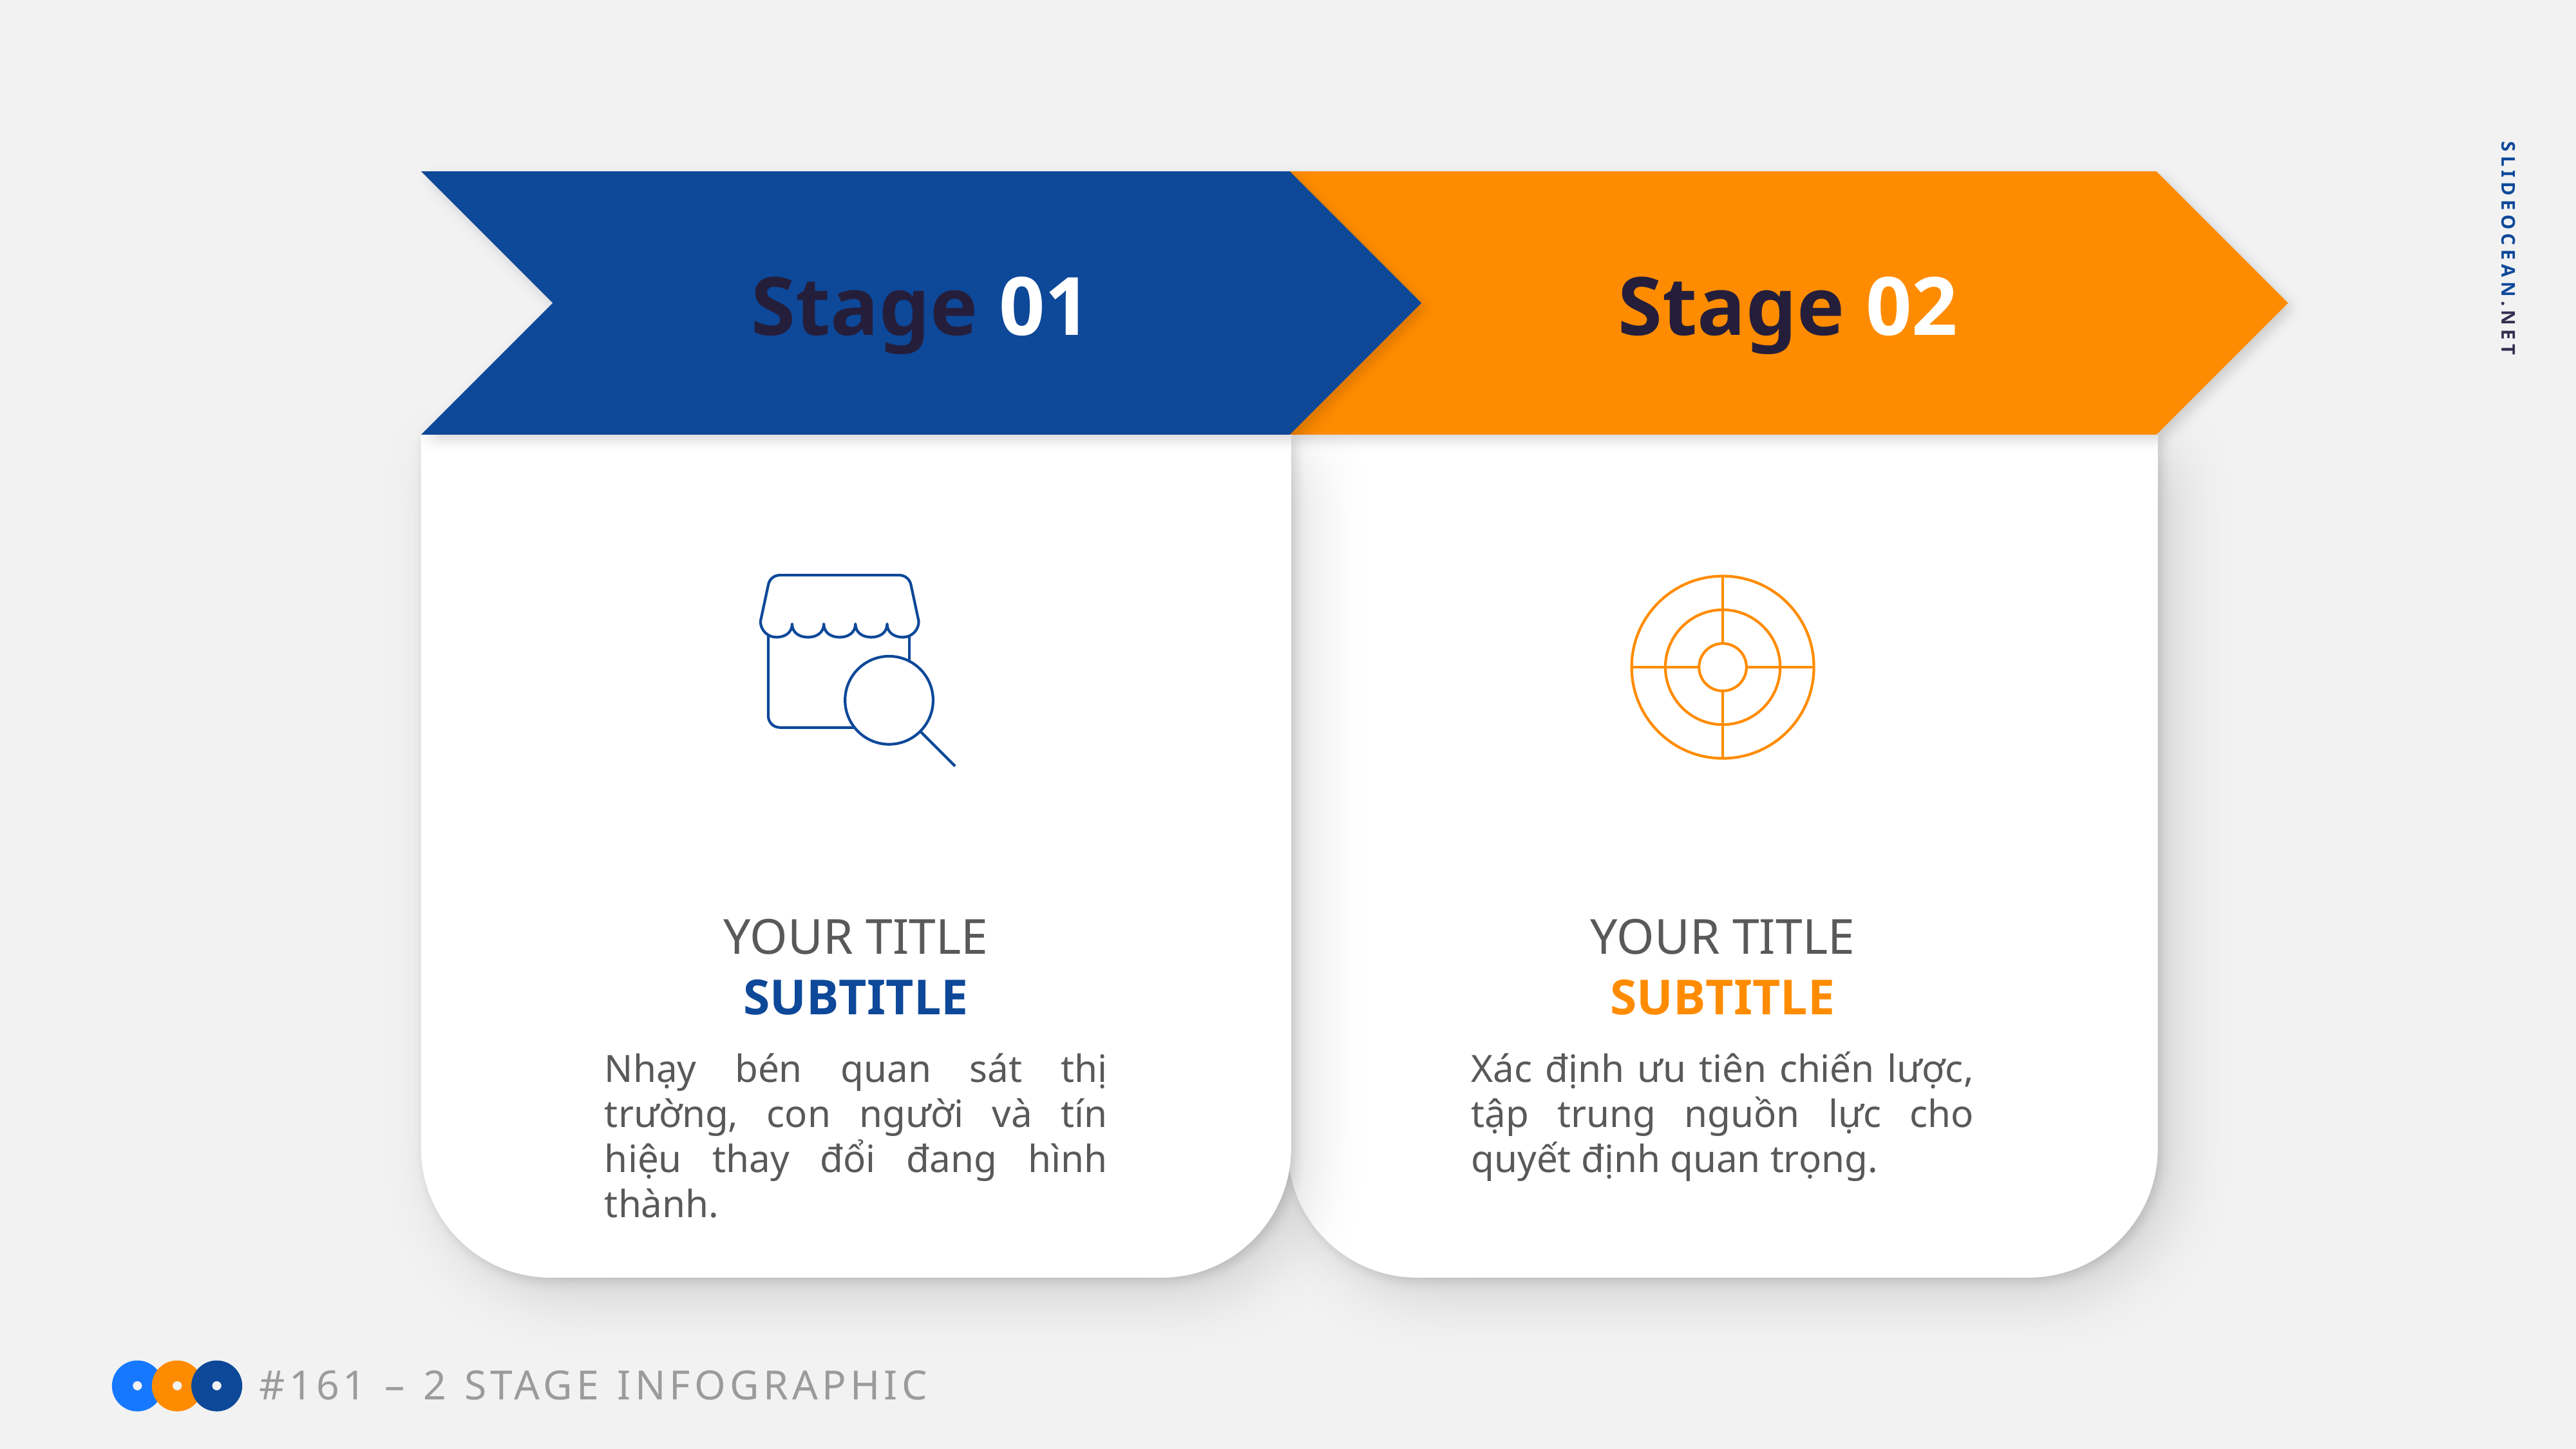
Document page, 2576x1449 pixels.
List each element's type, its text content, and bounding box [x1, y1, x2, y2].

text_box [531, 903, 1182, 1178]
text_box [1397, 902, 2048, 1186]
text_box Stage 02 [1291, 171, 2289, 434]
text_box Stage 01 [419, 171, 1423, 435]
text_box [421, 434, 1291, 1278]
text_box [1291, 434, 2158, 1278]
text_box #161 – 2 STAGE INFOGRAPHIC [259, 1359, 1204, 1408]
